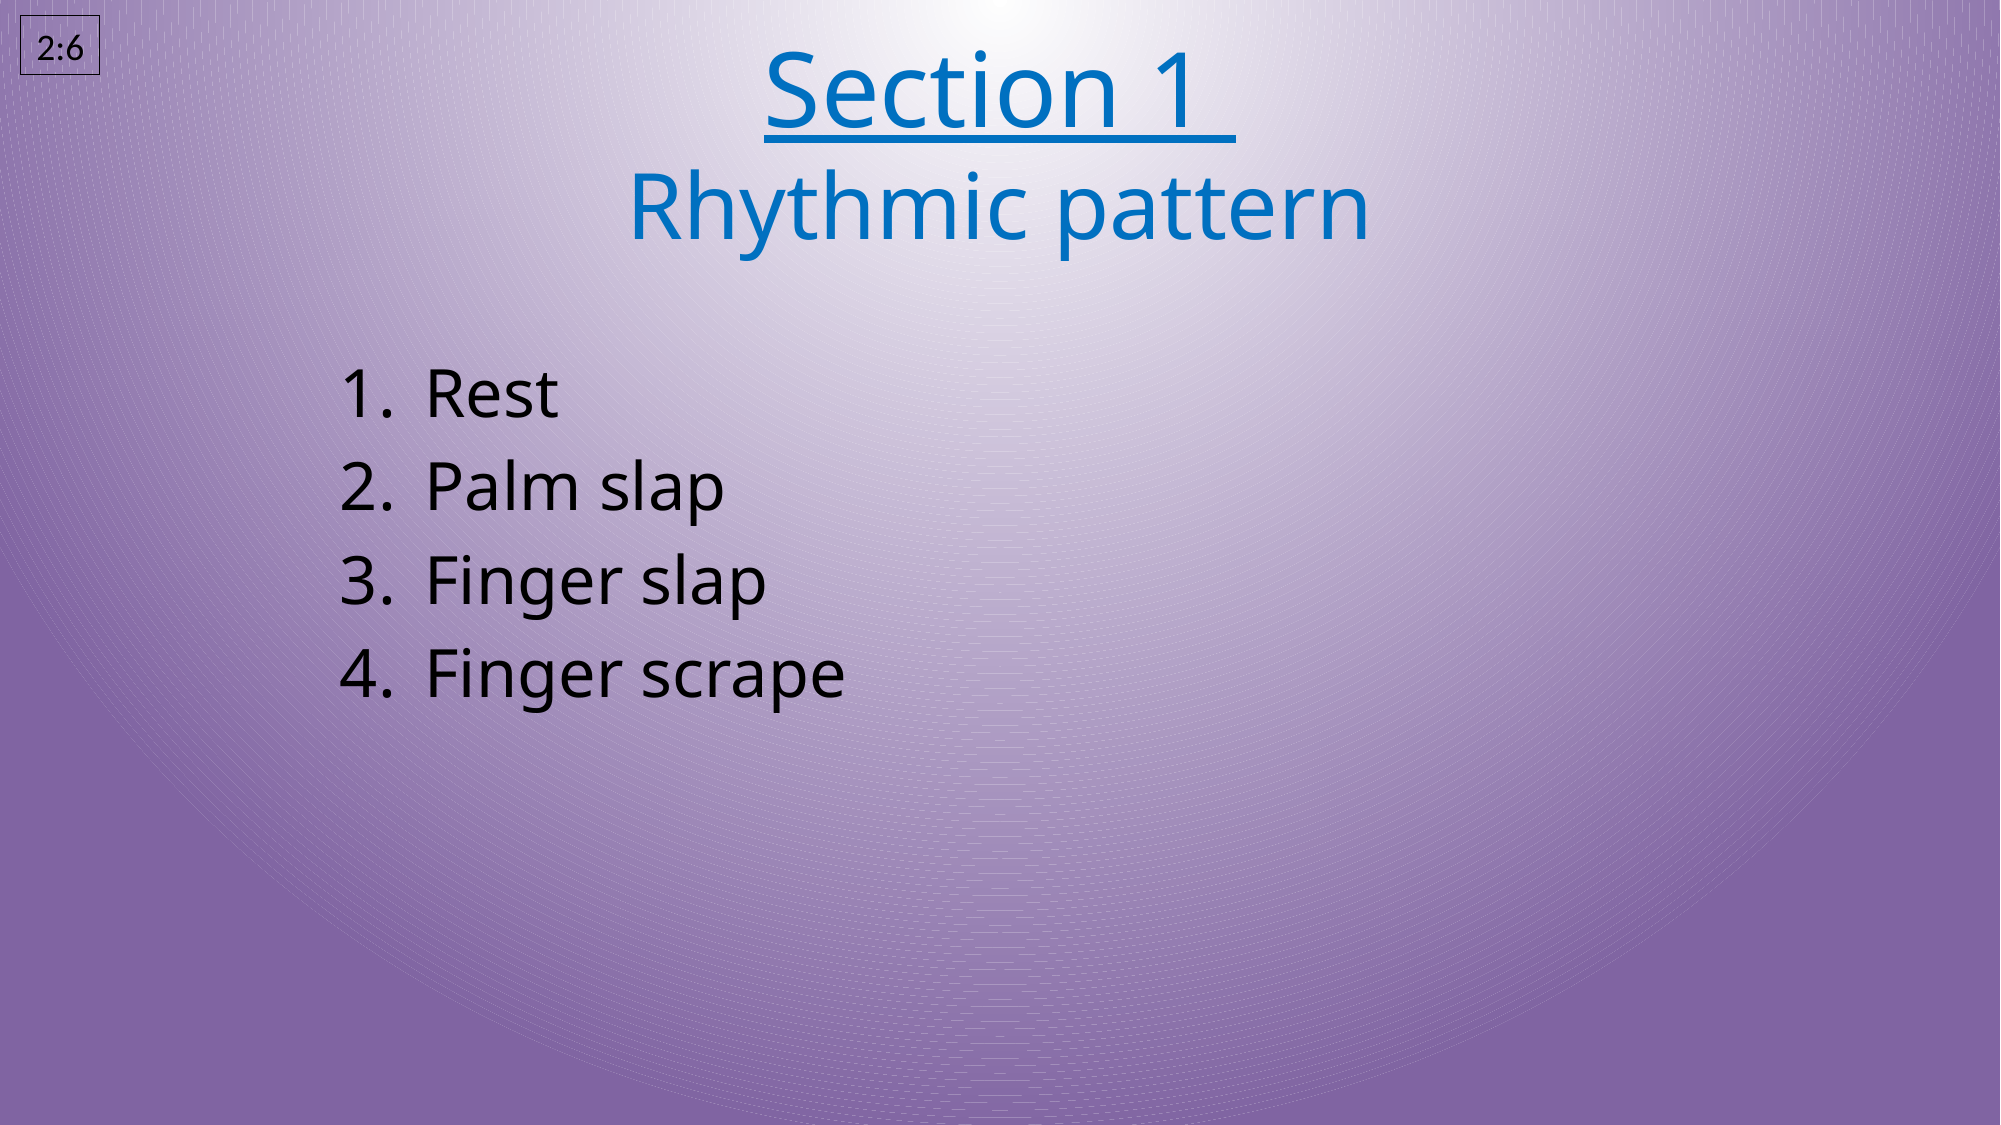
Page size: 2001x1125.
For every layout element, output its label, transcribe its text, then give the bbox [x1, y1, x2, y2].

text_box 2:6 [20, 15, 100, 75]
list Rest Palm slap Finger slap Finger scrape [324, 343, 1000, 788]
title Section 1 Rhythmic pattern [99, 47, 1900, 235]
